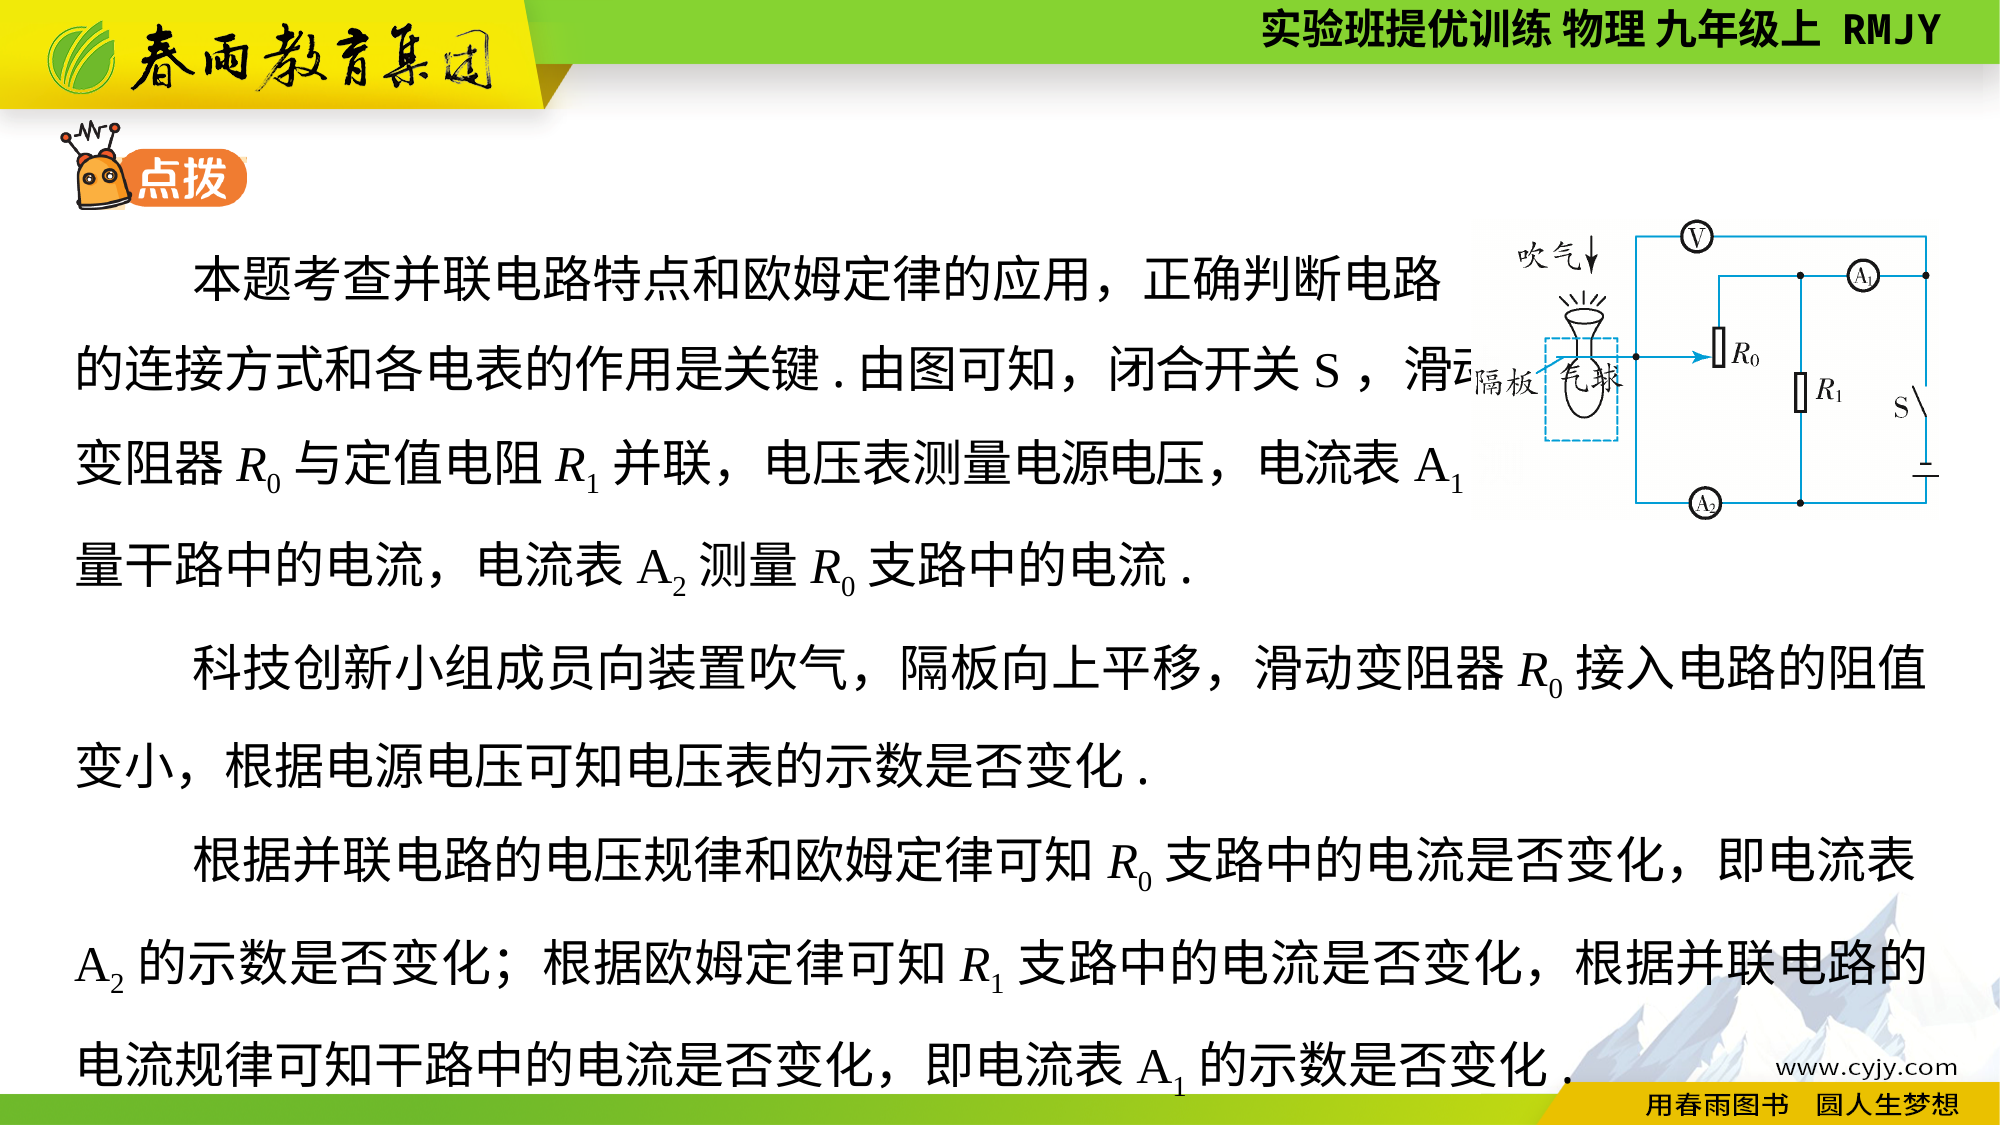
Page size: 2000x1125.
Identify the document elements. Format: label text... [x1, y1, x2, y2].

list 本题考查并联电路特点和欧姆定律的应用，正确判断电路 的连接方式和各电表的作用是关键.由图可知，闭合开关S，滑动 变阻器R0与定值电阻R1并联，电压表测量电源电压，电流表A1测 量干路中的电流，电流表A2测量R0支路中的电流. 科技创新小组成员向装置吹气，隔板向上平移，滑动变阻器R0接入电路的阻值变小，根据电源电压可知电压表的示数是否变化. 根据并联电路的电压规律和欧姆定律可知R0支路中的电流是否变化，即电流表A2的示数是否变化；根据欧姆定律可知R1支路中的电流是否变化，根据并联电路的电流规律可知干路中的电流是否变化，即电流表A1的示数是否变化. [59, 209, 1944, 1032]
picture [0, 0, 2000, 1125]
